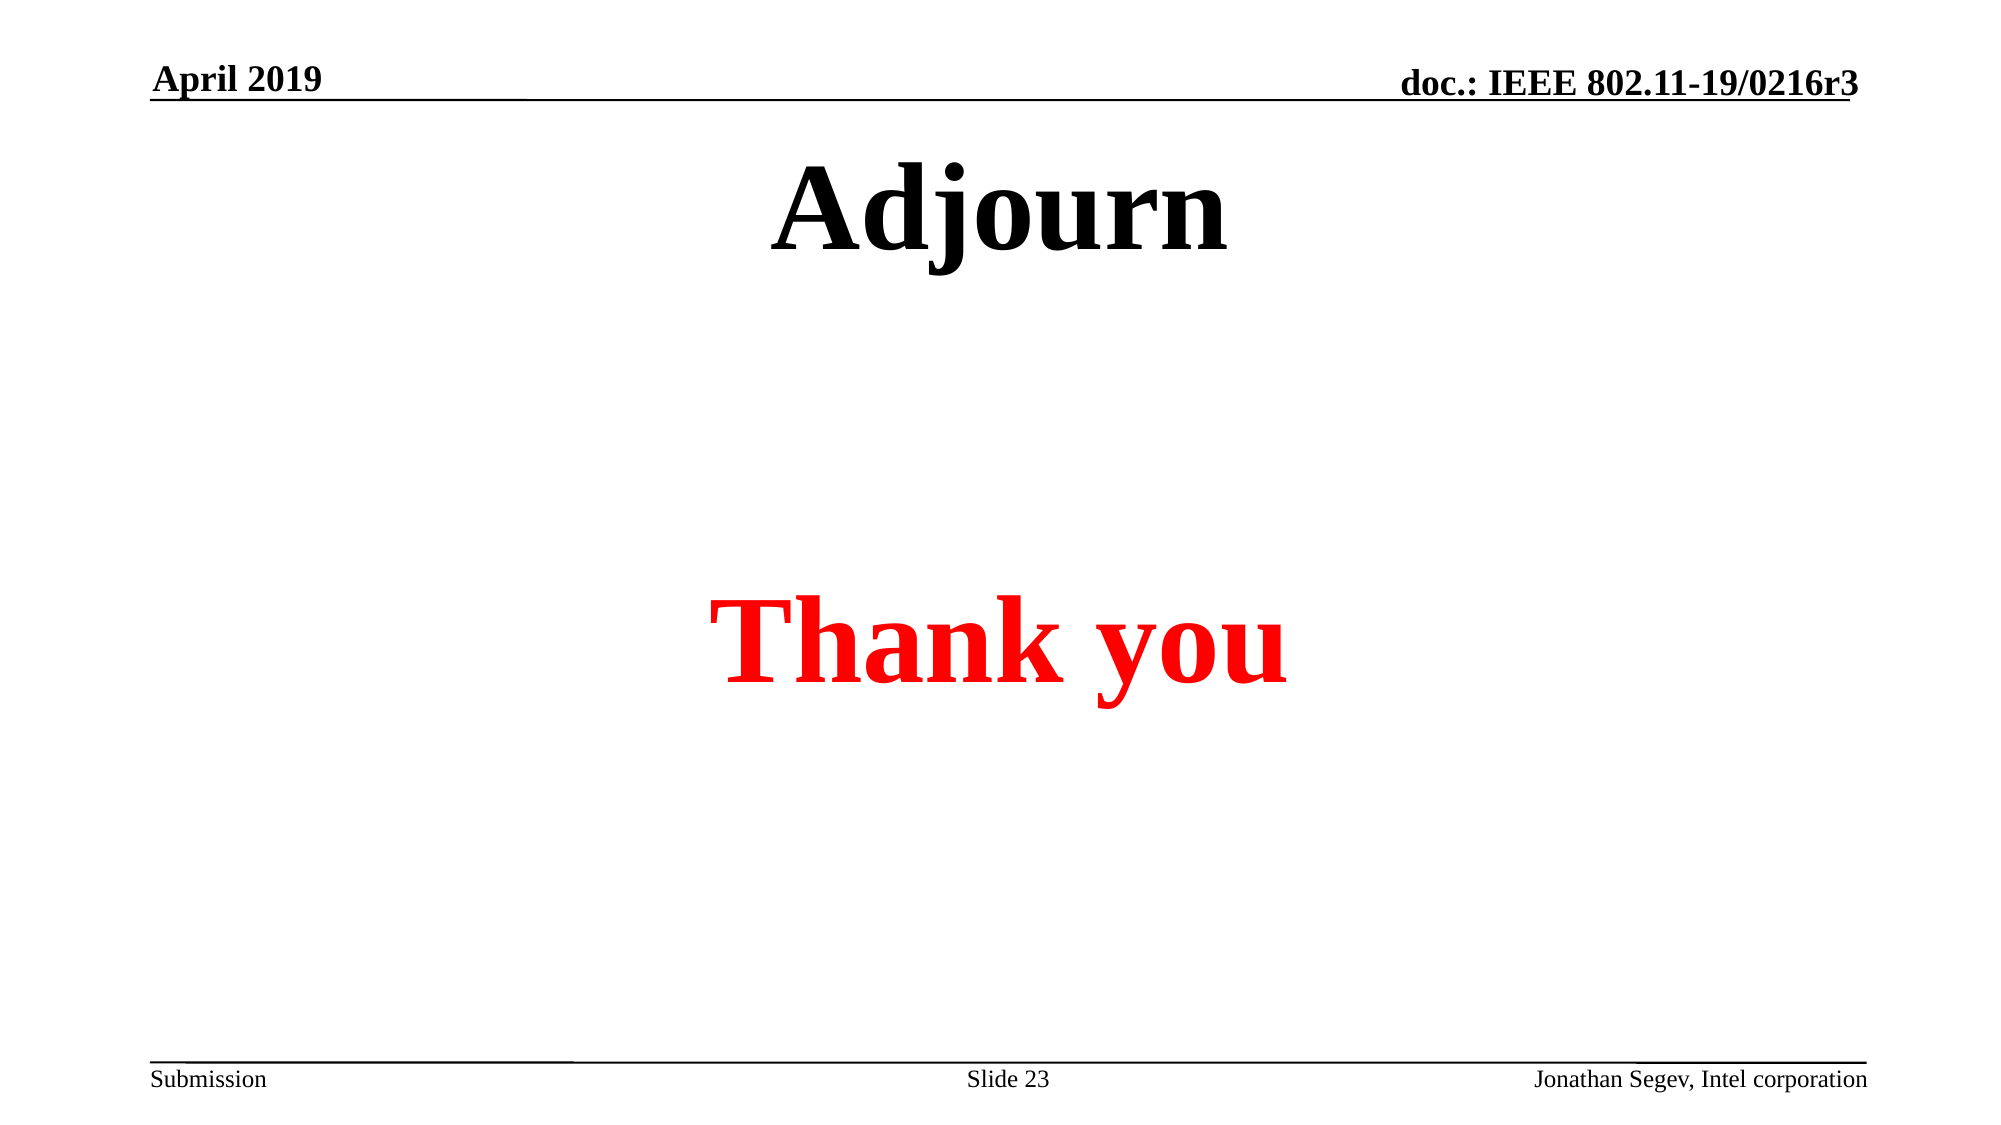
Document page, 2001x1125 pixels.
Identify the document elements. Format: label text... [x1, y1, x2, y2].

slide_number Slide 23 [950, 1061, 1067, 1123]
list Thank you [149, 324, 1850, 1000]
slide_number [152, 54, 563, 100]
title Adjourn [149, 112, 1850, 288]
footer Jonathan Segev, Intel corporation [1171, 1061, 1869, 1093]
